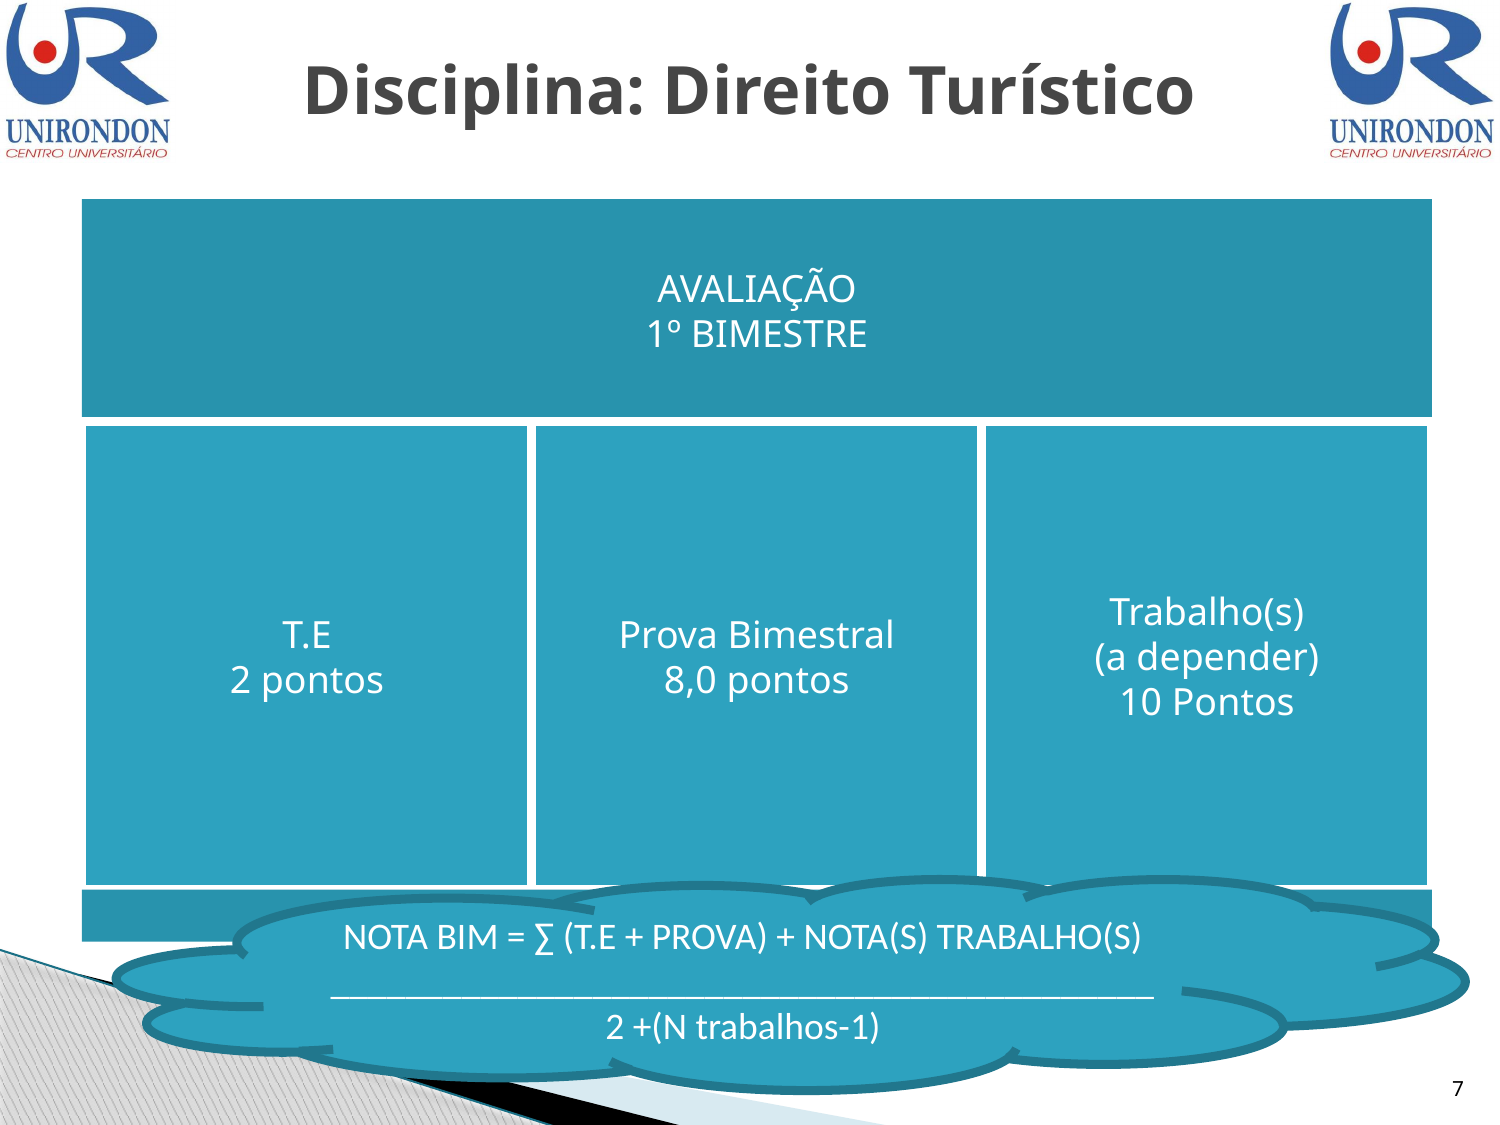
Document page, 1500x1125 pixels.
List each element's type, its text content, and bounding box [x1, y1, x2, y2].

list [81, 198, 1433, 942]
picture [0, 0, 176, 164]
picture [1323, 0, 1500, 164]
text_box Disciplina: Direito Turístico [181, 35, 1318, 141]
slide_number 7 [1418, 1051, 1479, 1112]
text_box NOTA BIM = ∑ (T.E + PROVA) + NOTA(S) TRABALHO(S) ____________________________________________ 2 +(N trabalhos-1) [111, 953, 1470, 1096]
